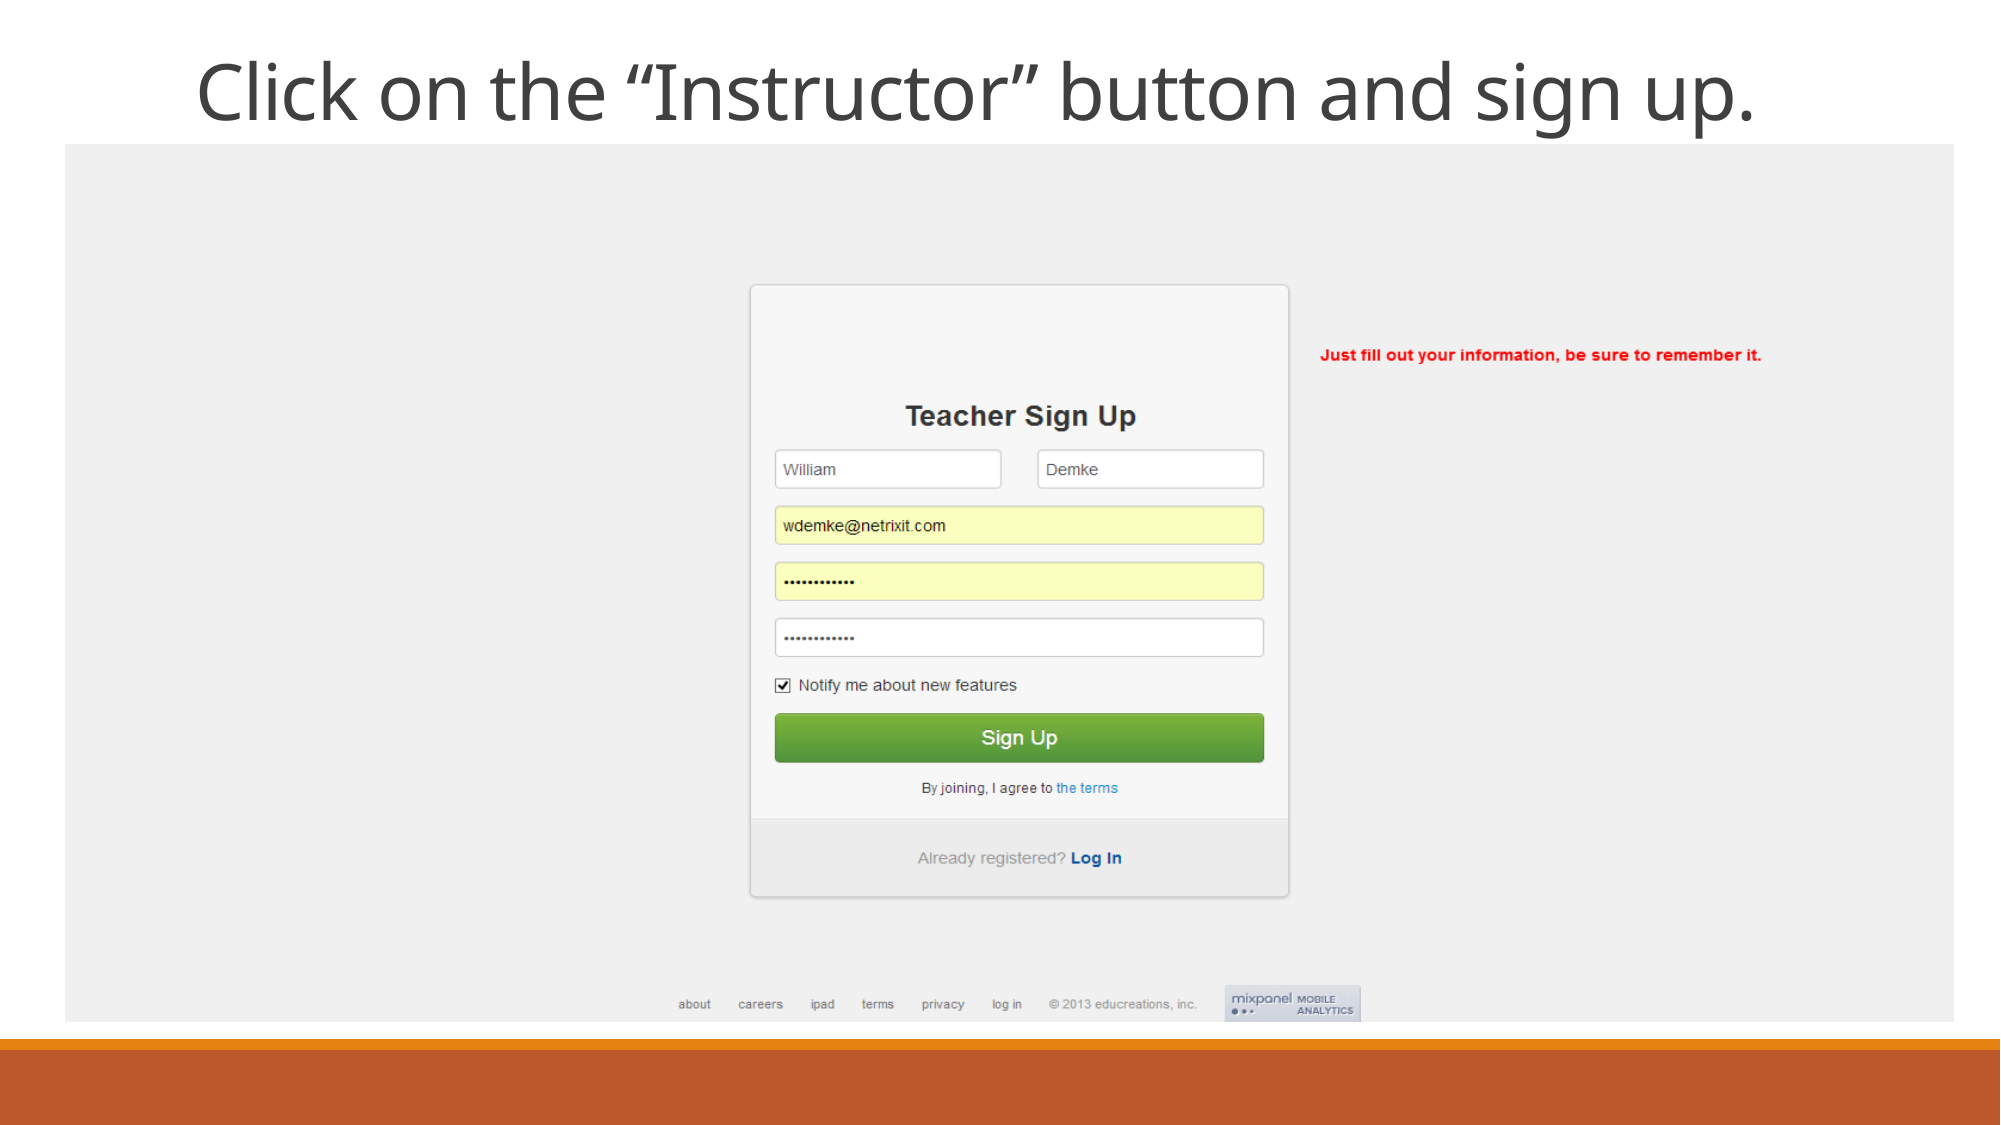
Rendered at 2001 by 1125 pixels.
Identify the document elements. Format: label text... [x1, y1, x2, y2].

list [65, 143, 1955, 1023]
title Click on the “Instructor” button and sign up. [180, 35, 1830, 140]
